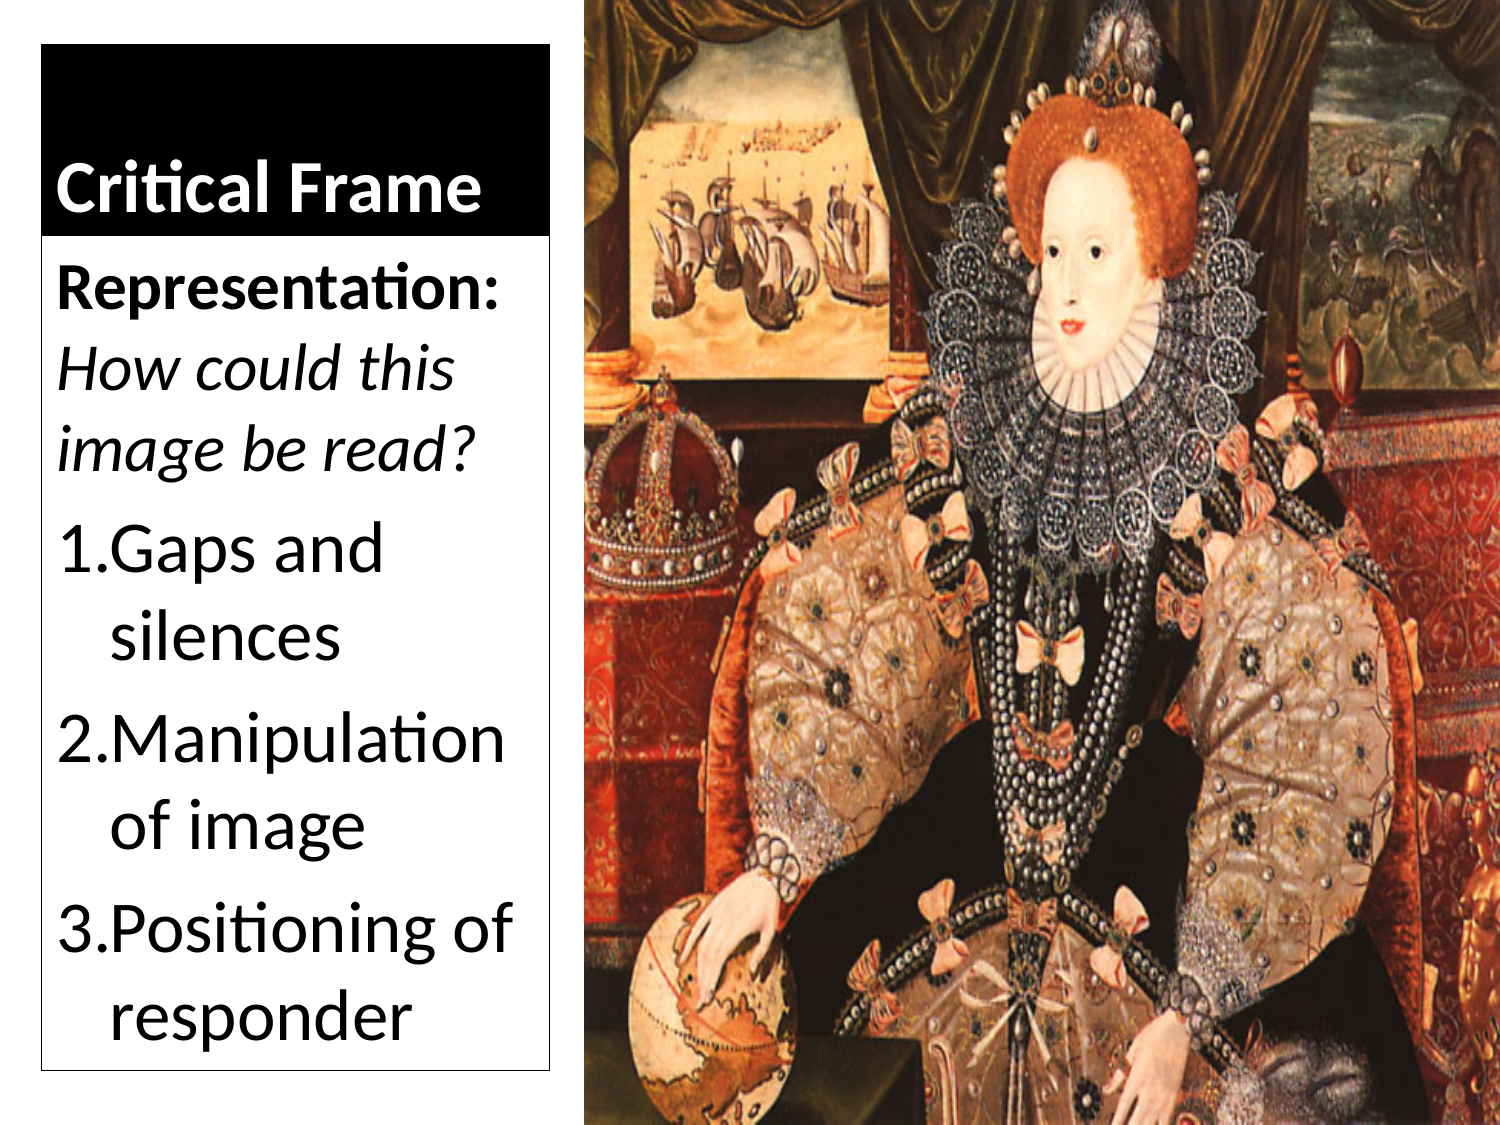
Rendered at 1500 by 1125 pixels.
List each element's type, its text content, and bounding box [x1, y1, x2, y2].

list Representation: How could this image be read? Gaps and silences Manipulation of image Positioning of responder [41, 235, 550, 1071]
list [584, 0, 1500, 1125]
title Critical Frame [41, 44, 550, 235]
